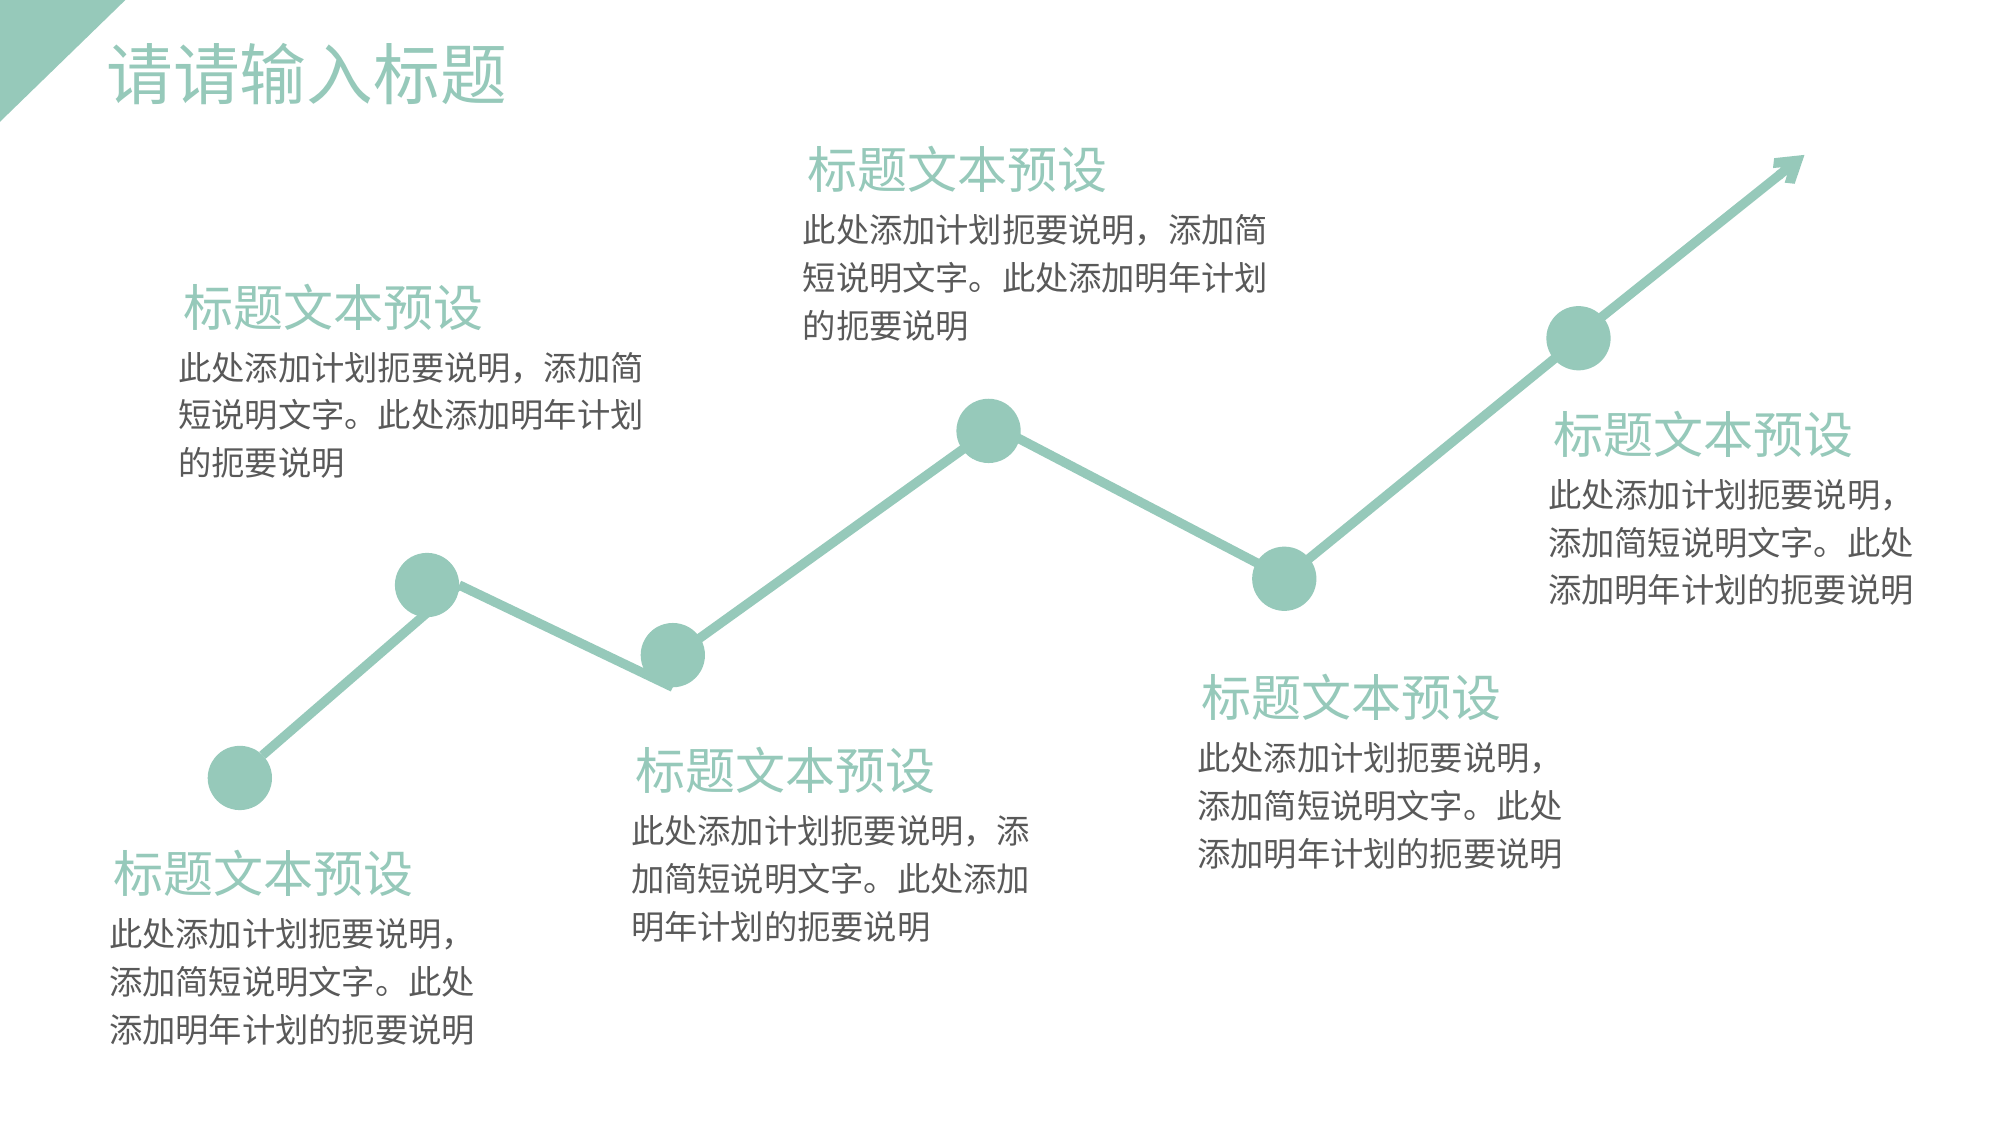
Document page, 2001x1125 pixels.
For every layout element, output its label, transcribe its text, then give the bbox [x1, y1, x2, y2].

text_box [0, 0, 127, 124]
text_box 此处添加计划扼要说明，添加简短说明文字。此处添加明年计划的扼要说明 [163, 331, 207, 479]
text_box 此处添加计划扼要说明，添加简短说明文字。此处添加明年计划的扼要说明 [1182, 810, 1611, 870]
text_box 请请输入标题 [91, 25, 522, 121]
text_box 此处添加计划扼要说明，添加简短说明文字。此处添加明年计划的扼要说明 [1805, 458, 1933, 597]
text_box 标题文本预设 [1805, 396, 1866, 454]
text_box 标题文本预设 [99, 835, 427, 894]
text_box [207, 154, 1805, 810]
text_box 标题文本预设 [792, 131, 1120, 154]
text_box 此处添加计划扼要说明，添加简短说明文字。此处添加明年计划的扼要说明 [616, 810, 1061, 943]
text_box 标题文本预设 [168, 268, 207, 327]
text_box 此处添加计划扼要说明，添加简短说明文字。此处添加明年计划的扼要说明 [94, 898, 496, 1046]
